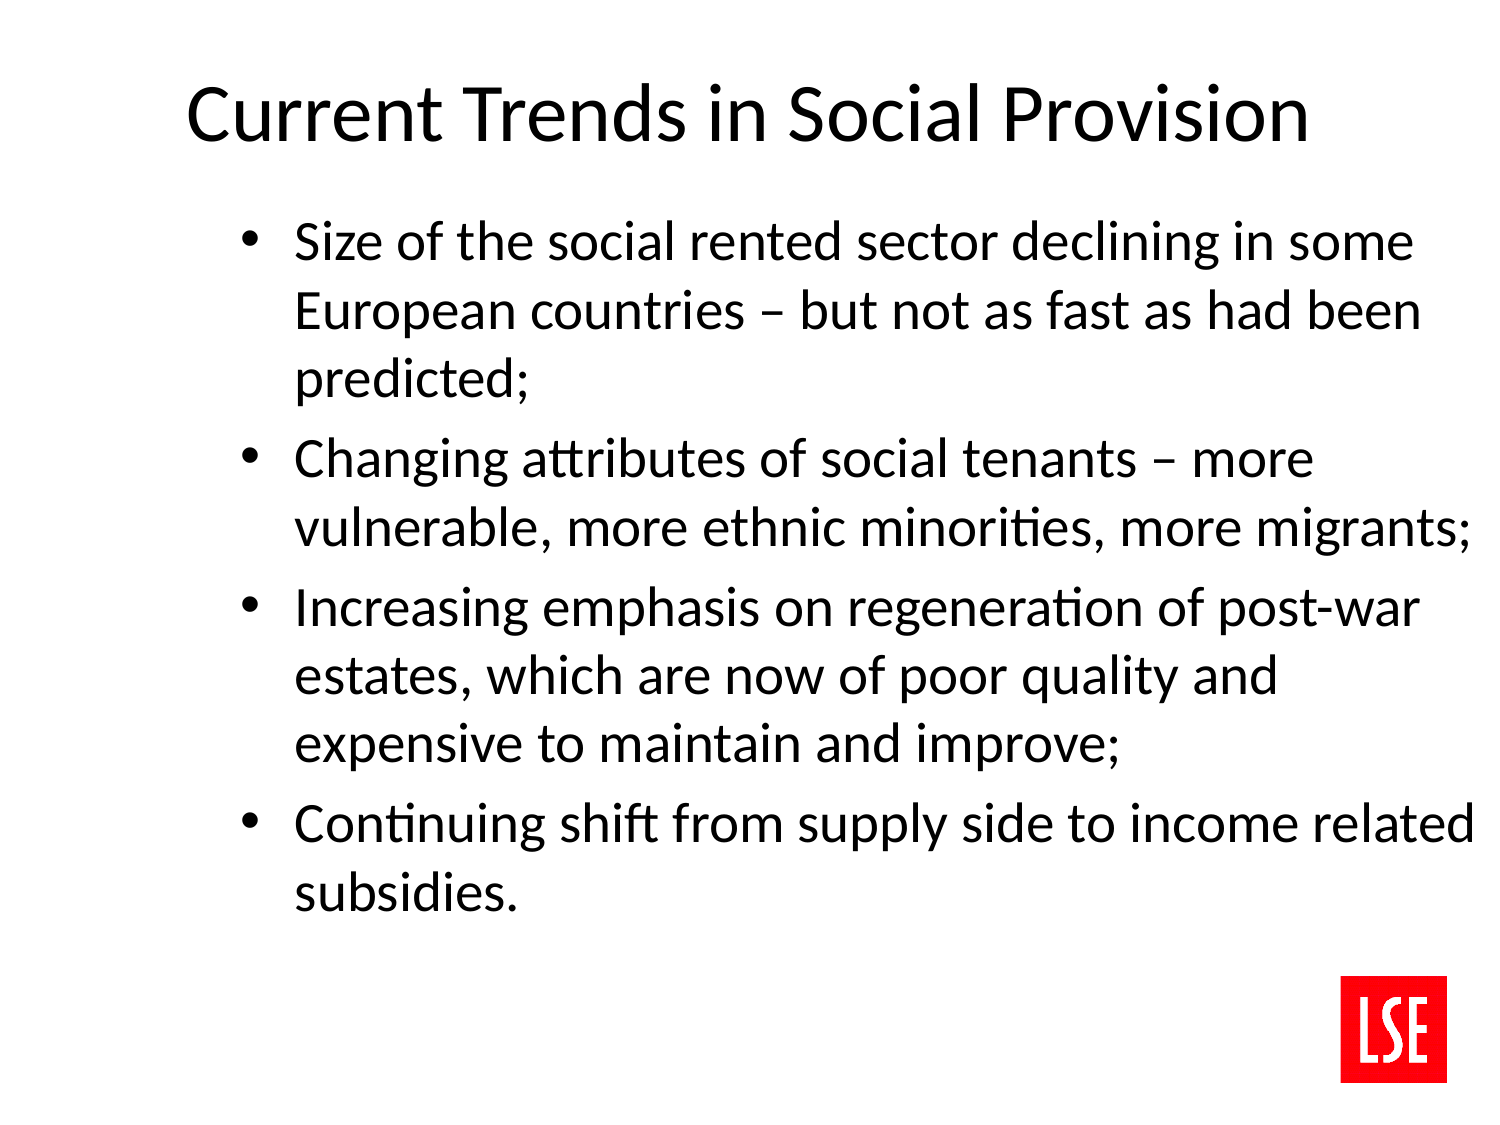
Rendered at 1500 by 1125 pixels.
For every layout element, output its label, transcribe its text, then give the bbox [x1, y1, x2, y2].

title Current Trends in Social Provision [112, 19, 1388, 197]
list Size of the social rented sector declining in some European countries – but not as fast as had been predicted; Changing attributes of social tenants – more vulnerable, more ethnic minorities, more migrants; Increasing emphasis on regeneration of post-war estates, which are now of poor quality and expensive to maintain and improve; Continuing shift from supply side to income related subsidies. [225, 196, 1500, 1000]
picture [1340, 975, 1448, 1083]
